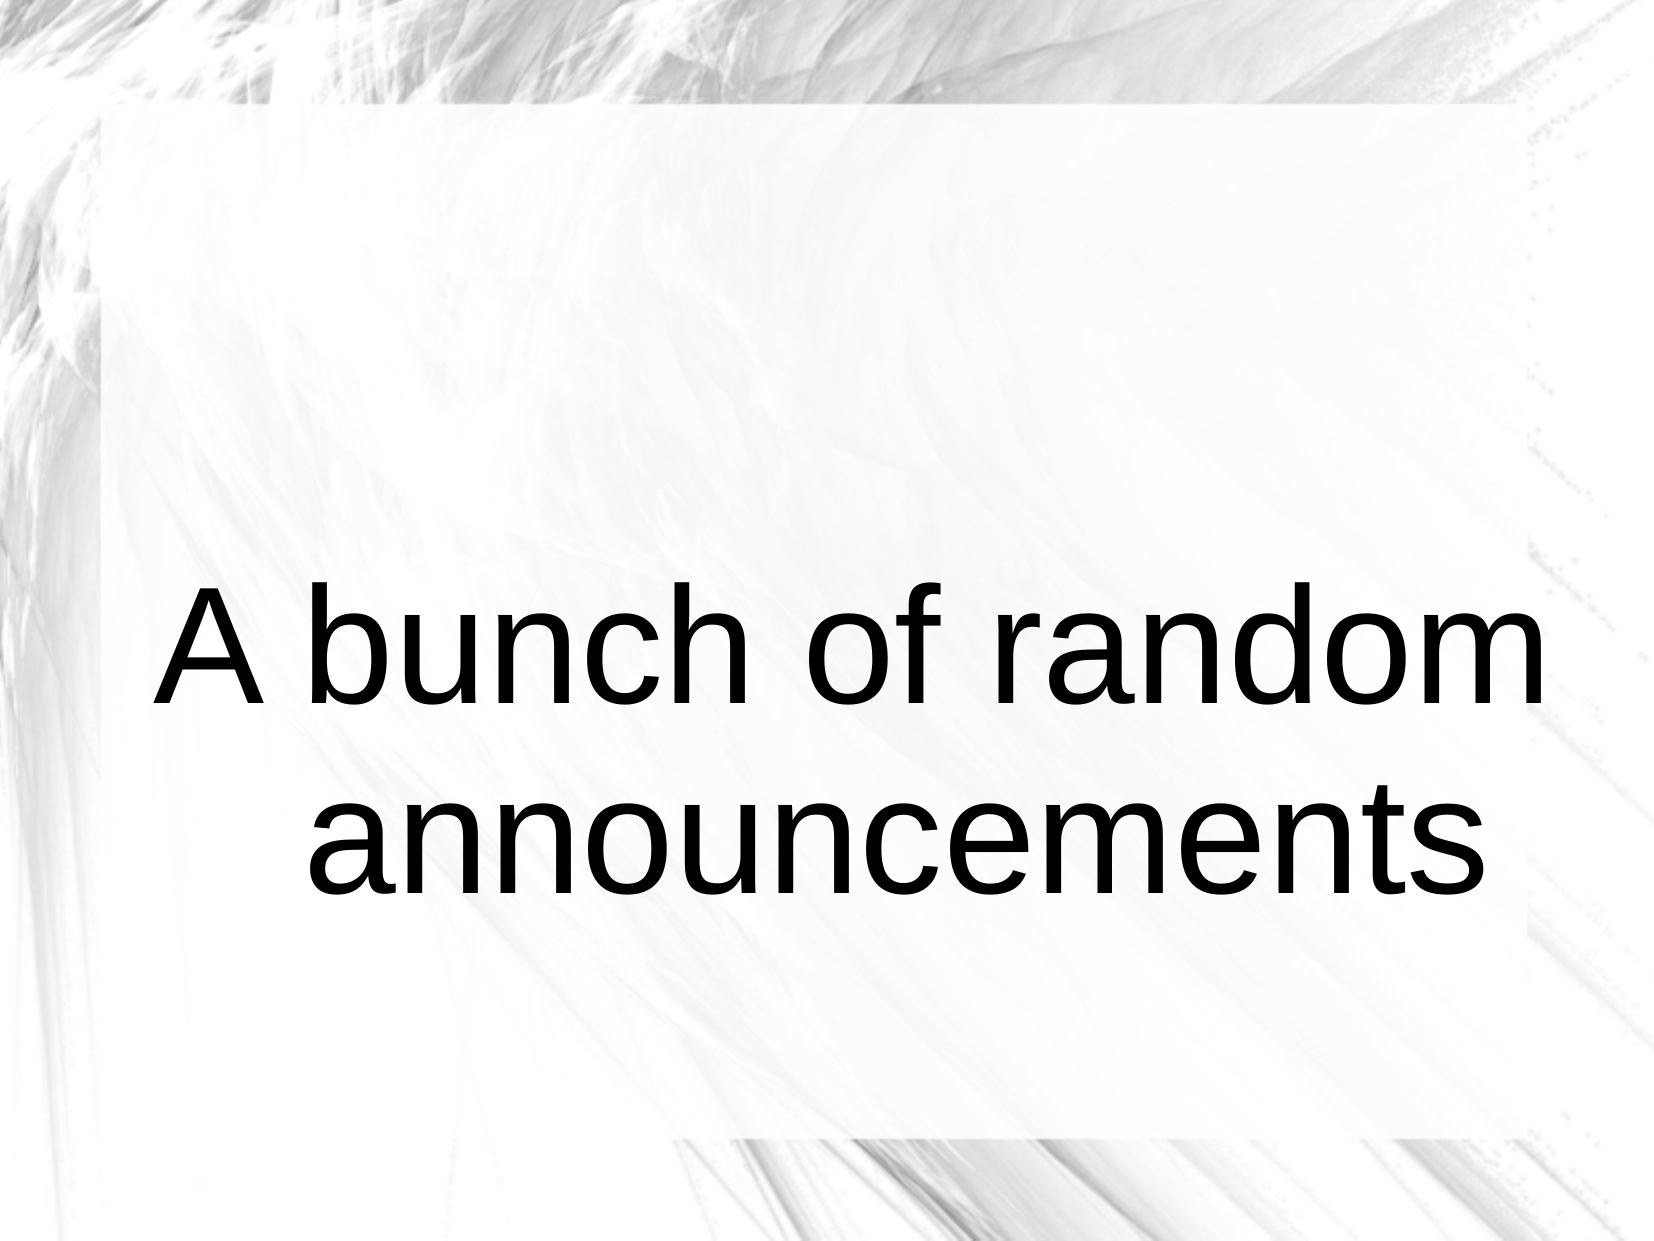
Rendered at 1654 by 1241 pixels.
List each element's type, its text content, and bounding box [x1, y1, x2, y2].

list A bunch of random announcements [118, 319, 1571, 1109]
picture [0, 0, 1654, 1241]
